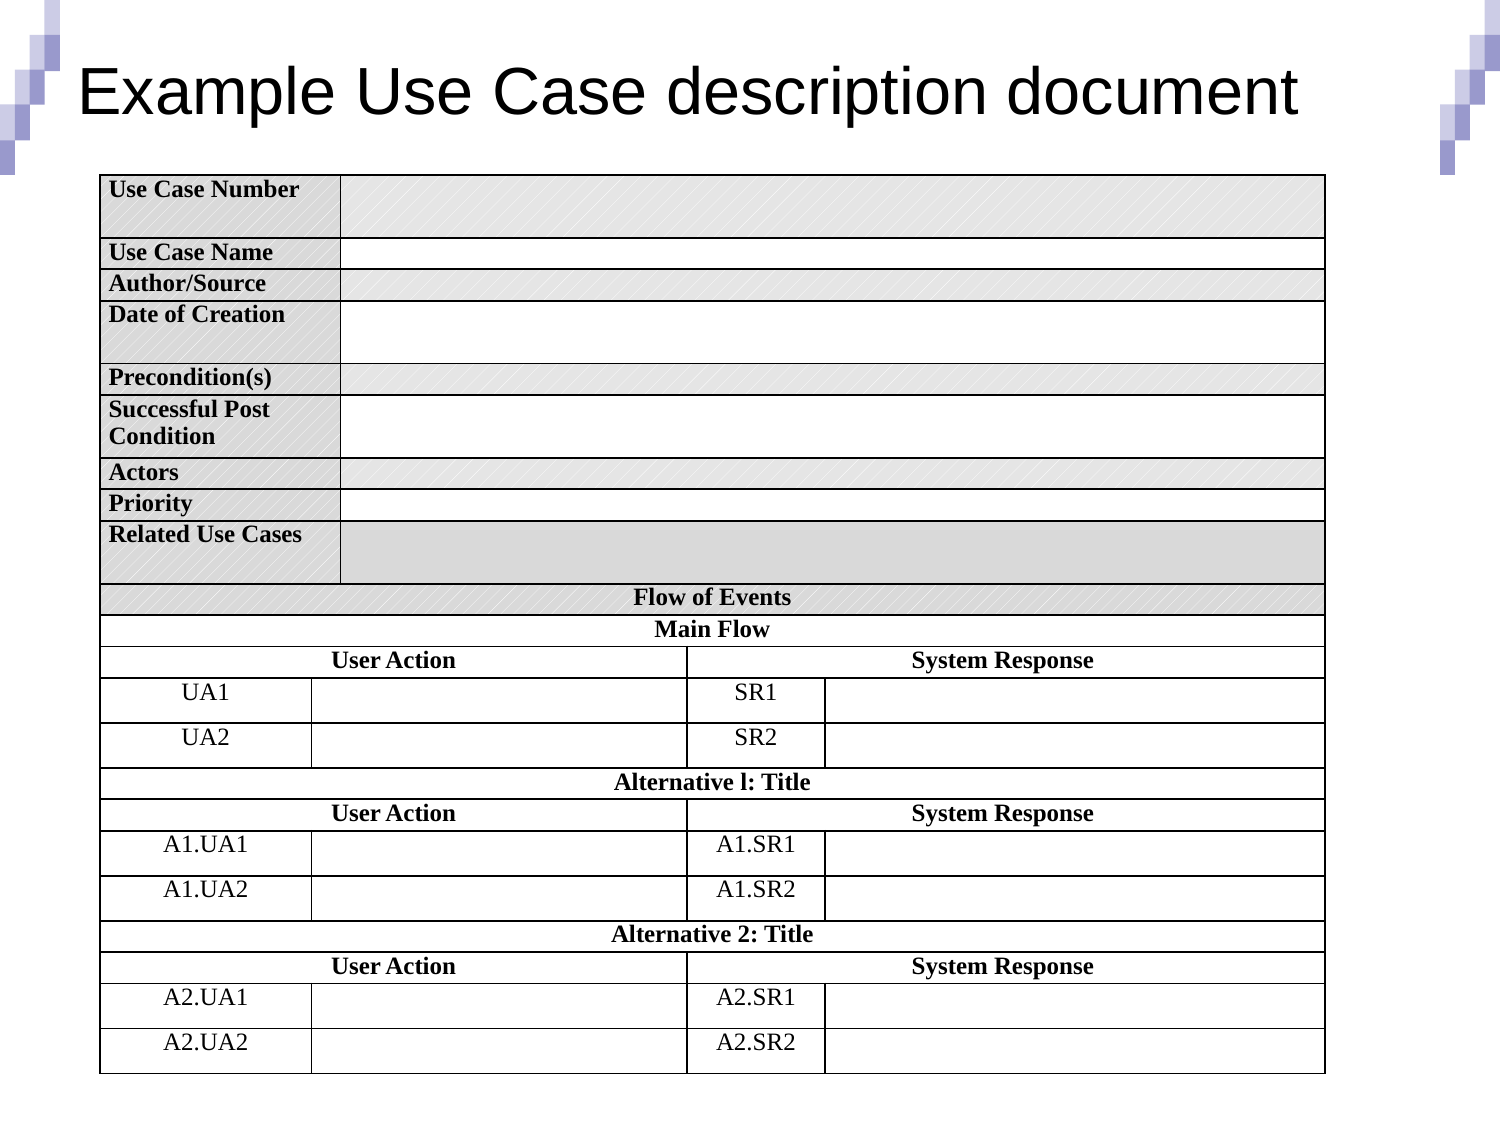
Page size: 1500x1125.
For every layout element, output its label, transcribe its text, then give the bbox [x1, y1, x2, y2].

table_cell Priority [101, 490, 340, 520]
table_cell [312, 1029, 686, 1073]
table_cell A2.SR1 [688, 984, 824, 1028]
table_cell [312, 679, 686, 722]
table_cell SR1 [688, 679, 824, 722]
table_cell Precondition(s) [101, 364, 340, 394]
table_cell Actors [101, 459, 340, 488]
table_cell System Response [688, 647, 1324, 677]
table_cell UA2 [101, 724, 311, 767]
table_cell System Response [688, 953, 1324, 983]
table_cell A2.UA1 [101, 984, 311, 1028]
table_cell [826, 877, 1324, 920]
table_cell [341, 364, 1324, 394]
table_cell Main Flow [101, 616, 1324, 646]
table_cell Alternative l: Title [101, 769, 1324, 798]
table_cell [826, 832, 1324, 875]
table_cell [341, 459, 1324, 488]
table_cell SR2 [688, 724, 824, 767]
table_cell User Action [101, 953, 686, 983]
table_cell User Action [101, 647, 686, 677]
table_cell [312, 877, 686, 920]
table_cell Alternative 2: Title [101, 922, 1324, 951]
table_cell [826, 984, 1324, 1028]
table_cell A2.SR2 [688, 1029, 824, 1073]
table_cell Flow of Events [101, 585, 1324, 614]
table_cell User Action [101, 800, 686, 830]
table_cell A2.UA2 [101, 1029, 311, 1073]
table_cell [312, 832, 686, 875]
table_header [341, 176, 1324, 237]
table_cell [341, 522, 1324, 583]
table_cell [826, 1029, 1324, 1073]
table_cell Author/Source [101, 270, 340, 300]
table_cell A1.UA2 [101, 877, 311, 920]
table_cell [826, 679, 1324, 722]
table_cell Use Case Name [101, 239, 340, 268]
table_cell Successful Post Condition [101, 396, 340, 457]
table_cell UA1 [101, 679, 311, 722]
table_cell [312, 724, 686, 767]
table_cell [341, 396, 1324, 457]
table_cell Date of Creation [101, 302, 340, 363]
table_cell System Response [688, 800, 1324, 830]
table_header Use Case Number [101, 176, 340, 237]
table_cell [341, 302, 1324, 363]
table_cell Related Use Cases [101, 522, 340, 583]
table_cell [826, 724, 1324, 767]
table_cell [312, 984, 686, 1028]
table_cell [341, 239, 1324, 268]
table_cell A1.SR1 [688, 832, 824, 875]
table_cell A1.UA1 [101, 832, 311, 875]
table_cell A1.SR2 [688, 877, 824, 920]
table_cell [341, 270, 1324, 300]
title Example Use Case description document [62, 0, 1438, 176]
table_cell [341, 490, 1324, 520]
